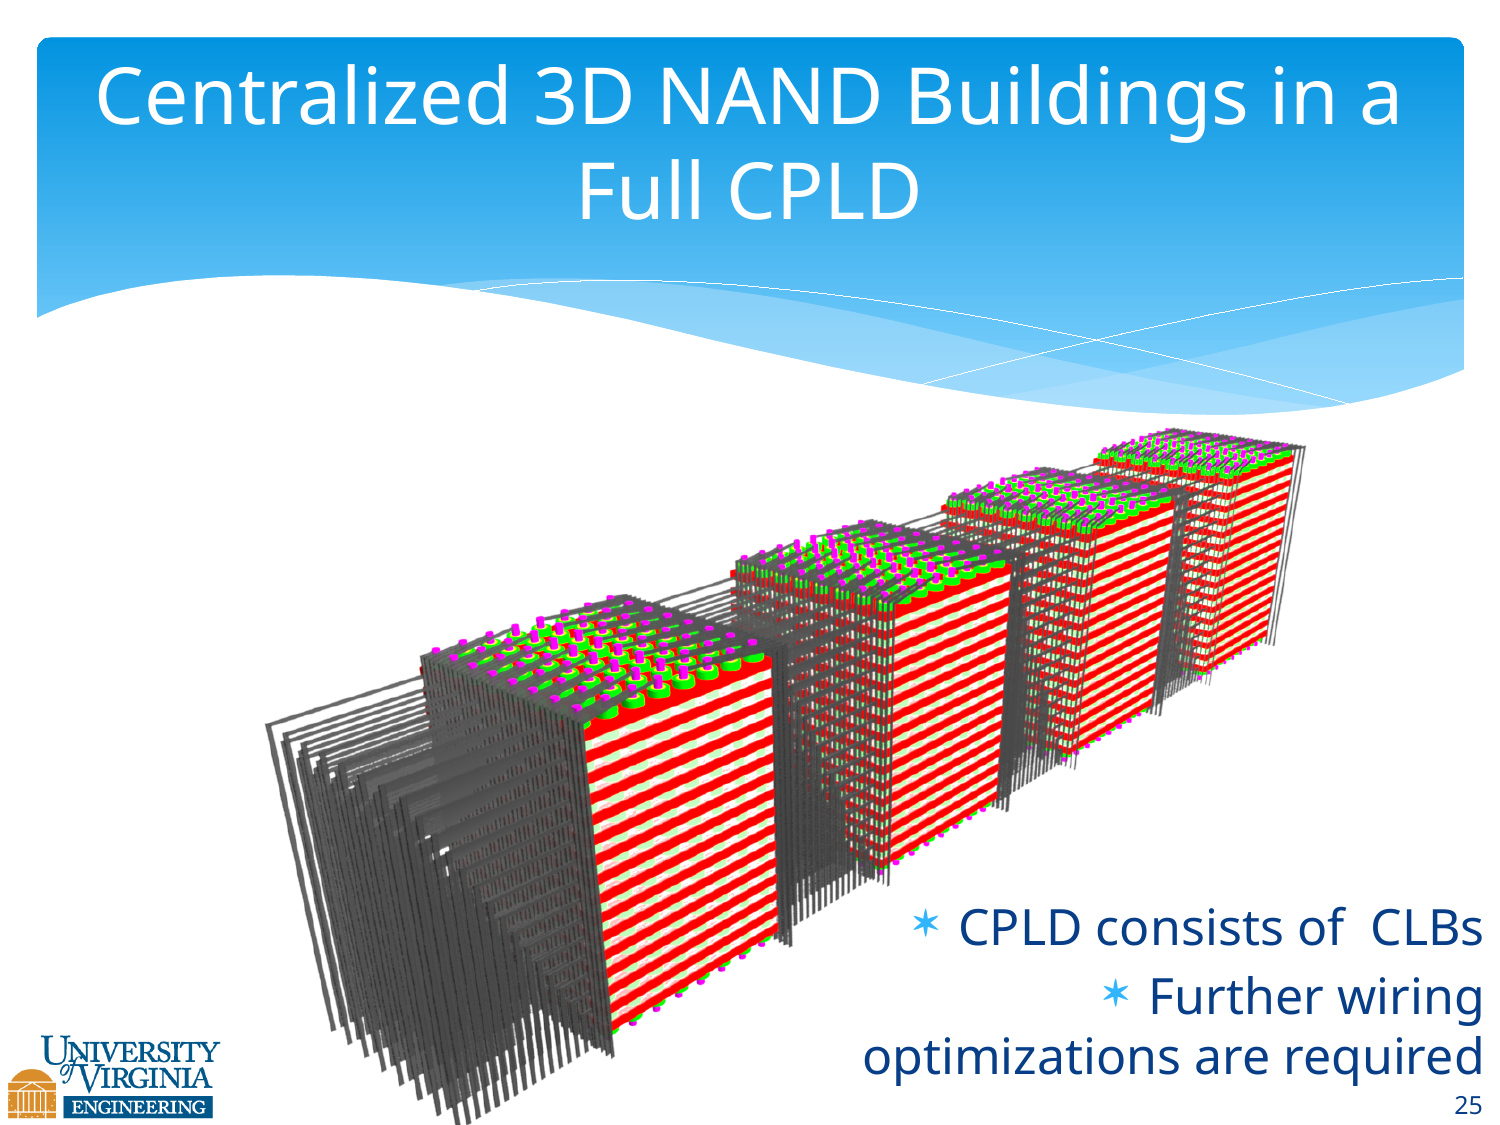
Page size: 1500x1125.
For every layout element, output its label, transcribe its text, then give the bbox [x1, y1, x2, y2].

picture [262, 424, 1310, 1125]
title Centralized 3D NAND Buildings in a Full CPLD [75, 37, 1425, 243]
picture [0, 1030, 225, 1125]
slide_number 25 [1437, 1087, 1500, 1125]
